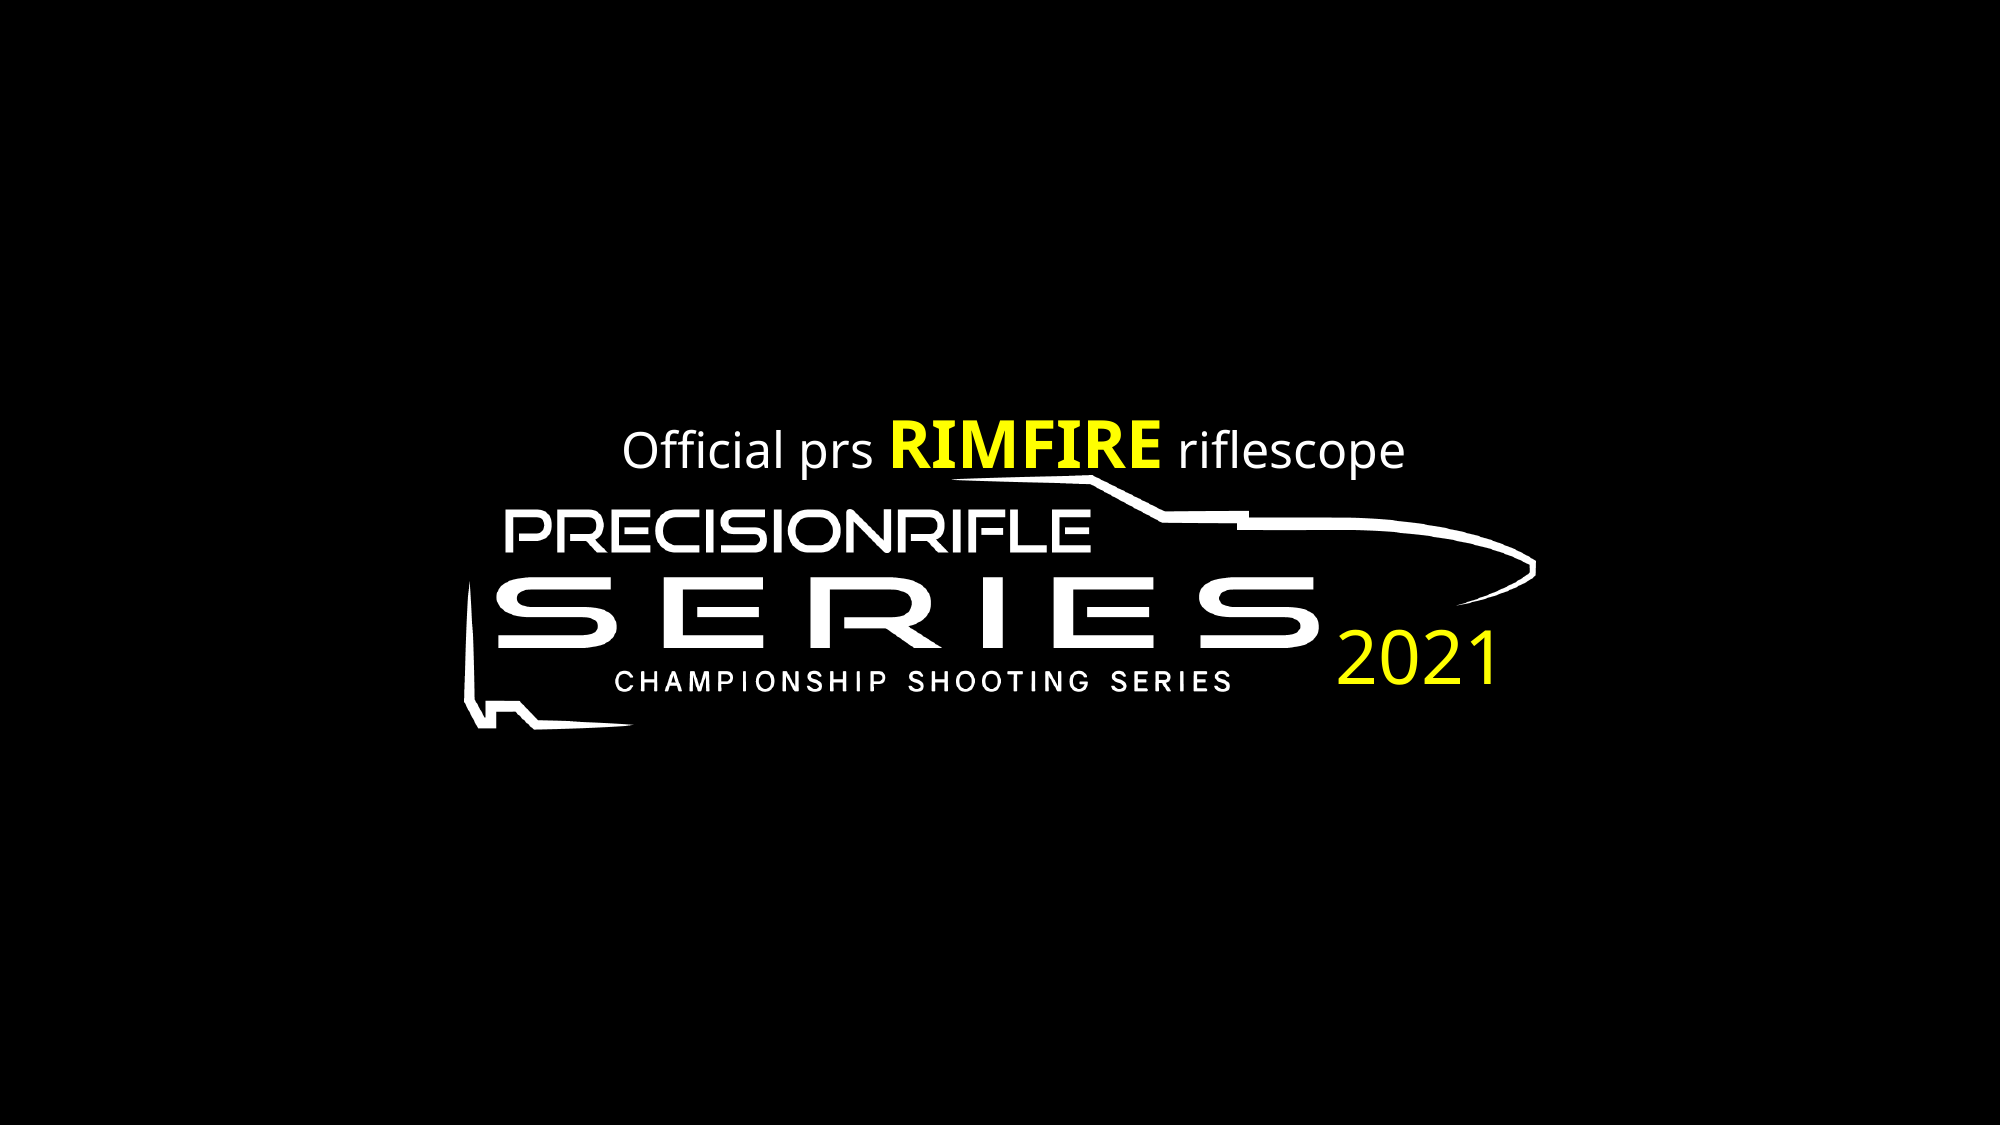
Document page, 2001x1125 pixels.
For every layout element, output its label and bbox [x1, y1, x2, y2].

text_box [464, 394, 1611, 730]
